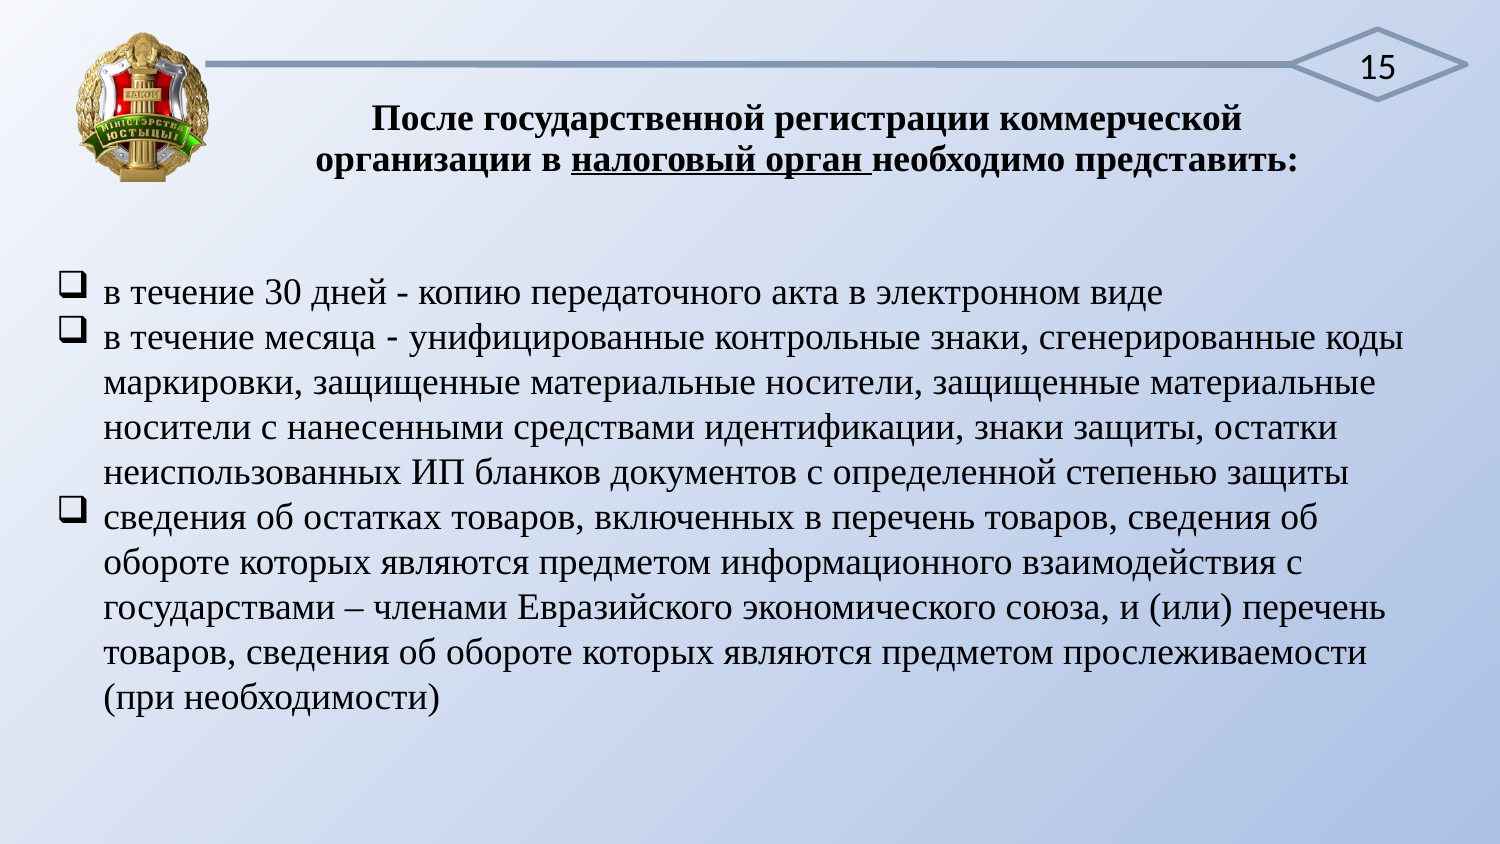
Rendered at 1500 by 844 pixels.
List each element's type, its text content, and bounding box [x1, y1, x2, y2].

text_box 15 [1287, 27, 1469, 102]
text_box в течение 30 дней - копию передаточного акта в электронном виде в течение месяца - унифицированные контрольные знаки, сгенерированные коды маркировки, защищенные материальные носители, защищенные материальные носители с нанесенными средствами идентификации, знаки защиты, остатки неиспользованных ИП бланков документов с определенной степенью защиты сведения об остатках товаров, включенных в перечень товаров, сведения об обороте которых являются предметом информационного взаимодействия с государствами – членами Евразийского экономического союза, и (или) перечень товаров, сведения об обороте которых являются предметом прослеживаемости (при необходимости) [41, 259, 1459, 725]
picture [76, 31, 210, 182]
text_box После государственной регистрации коммерческой организации в налоговый орган необходимо представить: [253, 91, 1361, 248]
